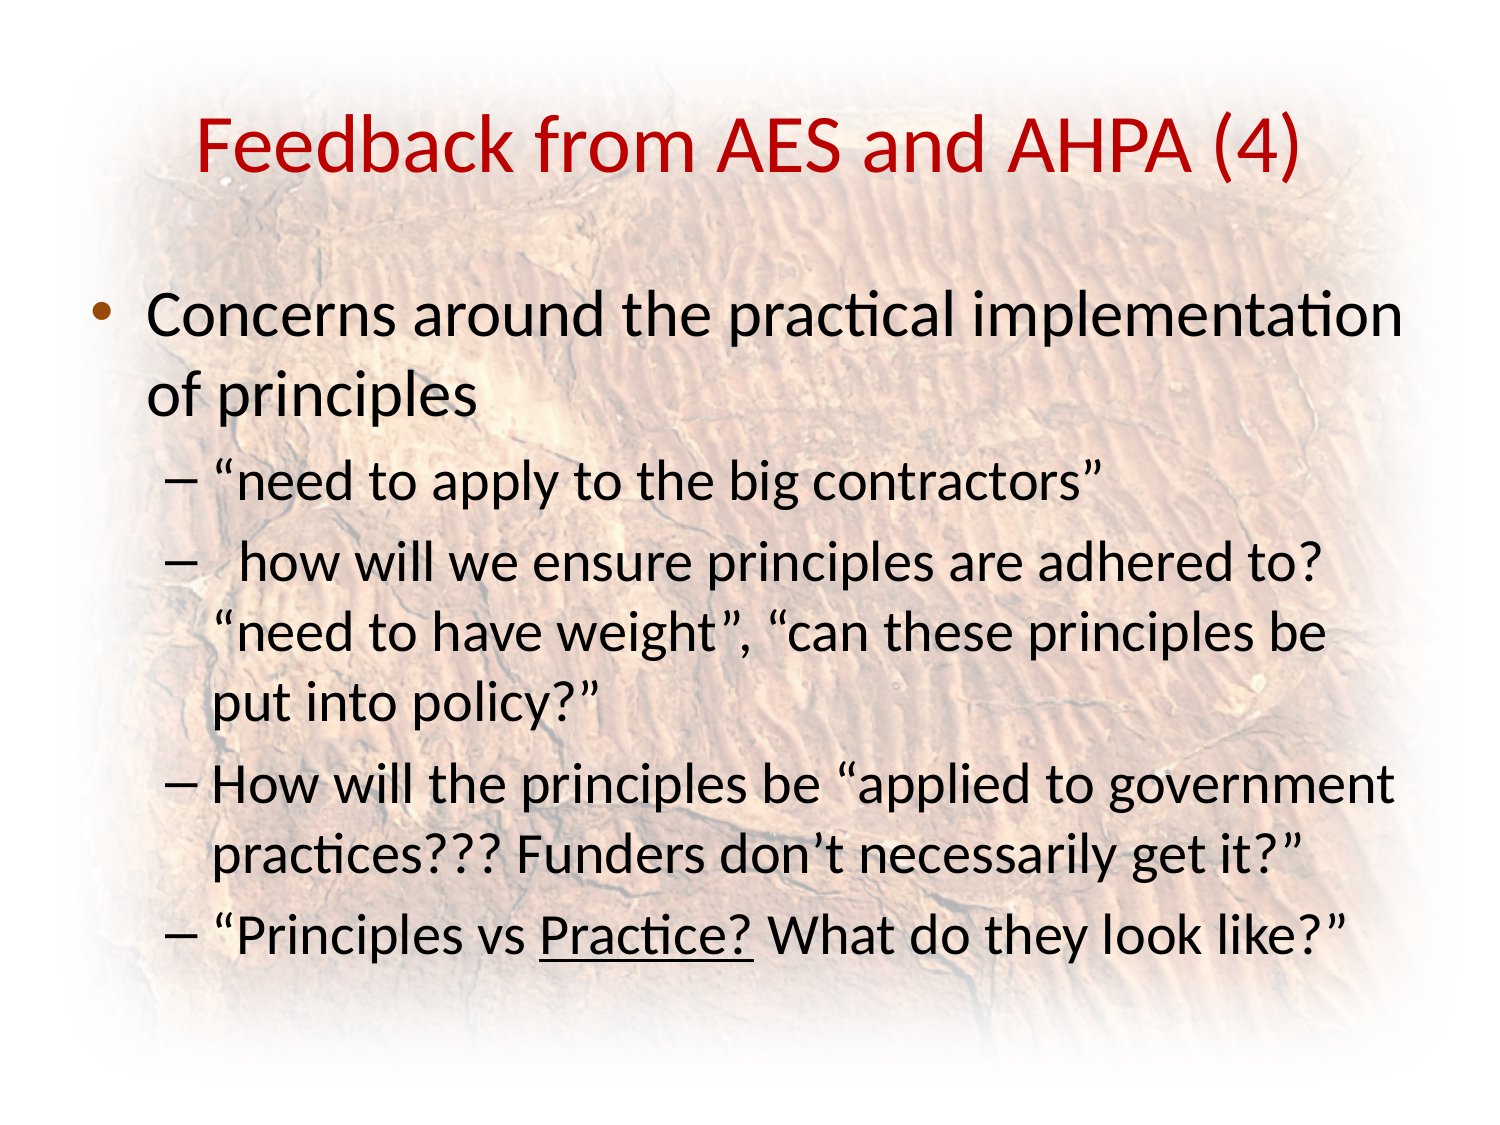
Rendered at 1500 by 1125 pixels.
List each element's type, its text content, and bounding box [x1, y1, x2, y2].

list Concerns around the practical implementation of principles “need to apply to the big contractors” how will we ensure principles are adhered to? “need to have weight”, “can these principles be put into policy?” How will the principles be “applied to government practices??? Funders don’t necessarily get it?” “Principles vs Practice? What do they look like?” [75, 262, 1425, 1083]
title Feedback from AES and AHPA (4) [75, 45, 1425, 233]
